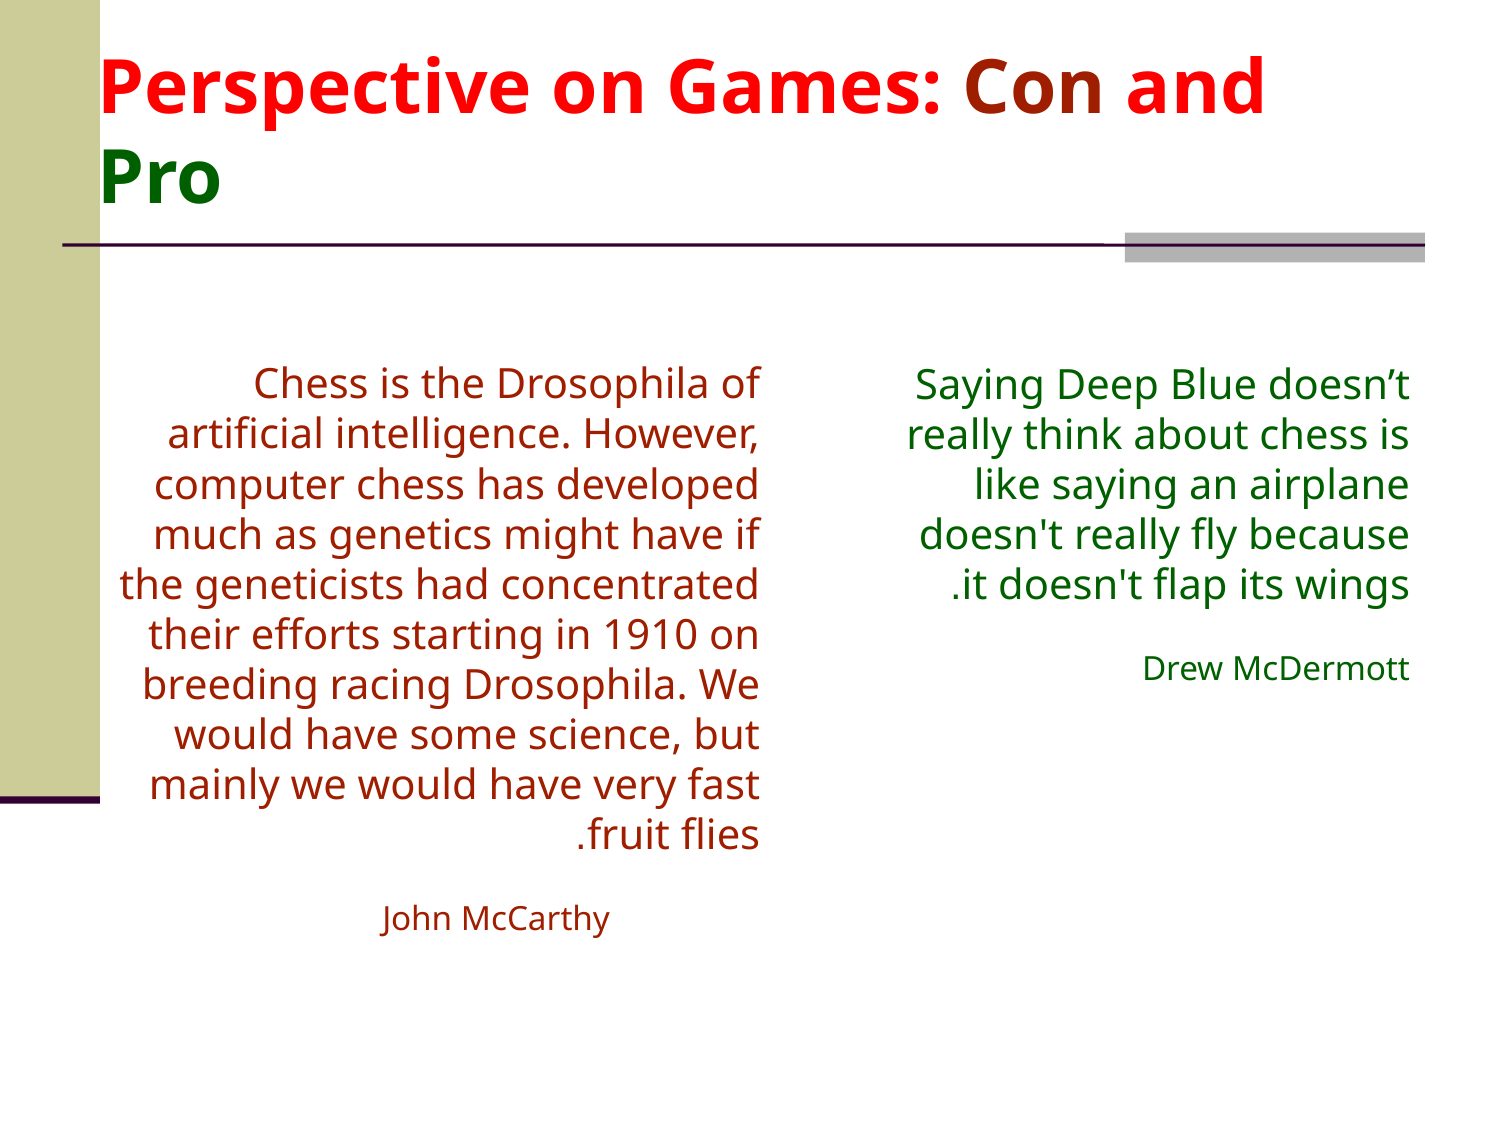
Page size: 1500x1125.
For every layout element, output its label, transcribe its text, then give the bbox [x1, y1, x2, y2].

text_box Saying Deep Blue doesn’t really think about chess is like saying an airplane doesn't really fly because it doesn't flap its wings. Drew McDermott [887, 350, 1425, 695]
title Perspective on Games: Con and Pro [81, 34, 1426, 223]
text_box Chess is the Drosophila of artificial intelligence. However, computer chess has developed much as genetics might have if the geneticists had concentrated their efforts starting in 1910 on breeding racing Drosophila. We would have some science, but mainly we would have very fast fruit flies. John McCarthy [75, 349, 775, 945]
